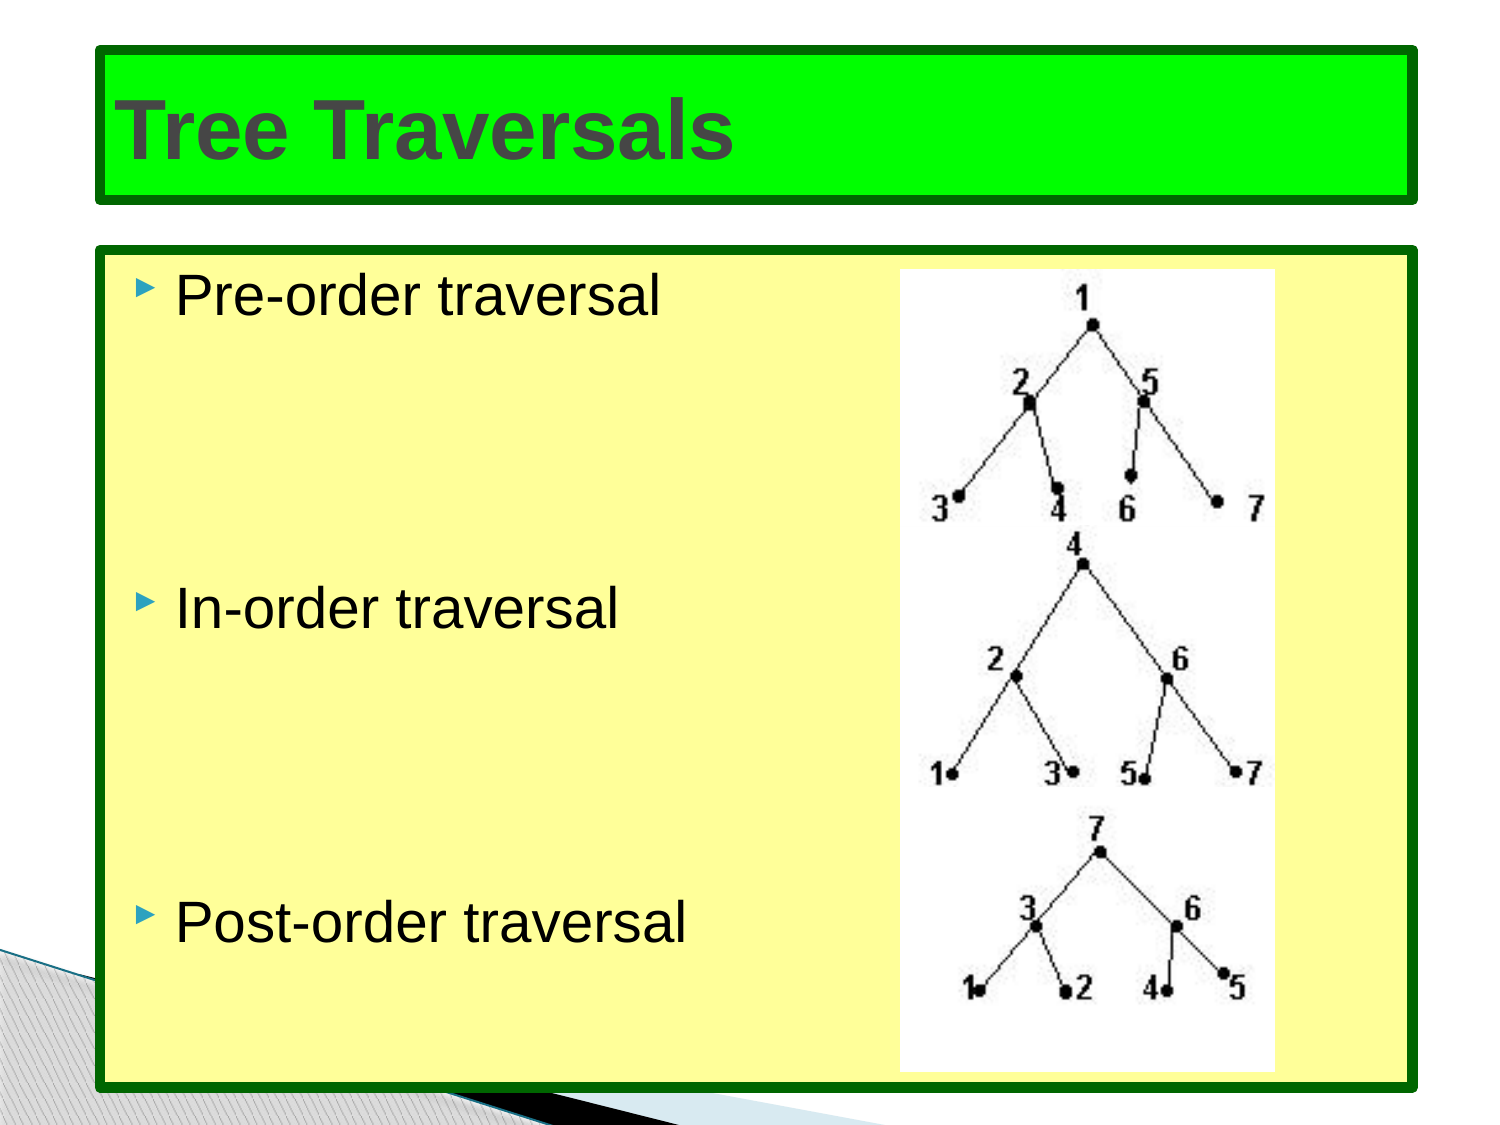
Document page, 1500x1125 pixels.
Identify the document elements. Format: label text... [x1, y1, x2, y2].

title Tree Traversals [99, 50, 1413, 200]
list Pre-order traversal In-order traversal Post-order traversal [99, 249, 1413, 1088]
picture [899, 268, 1276, 1072]
